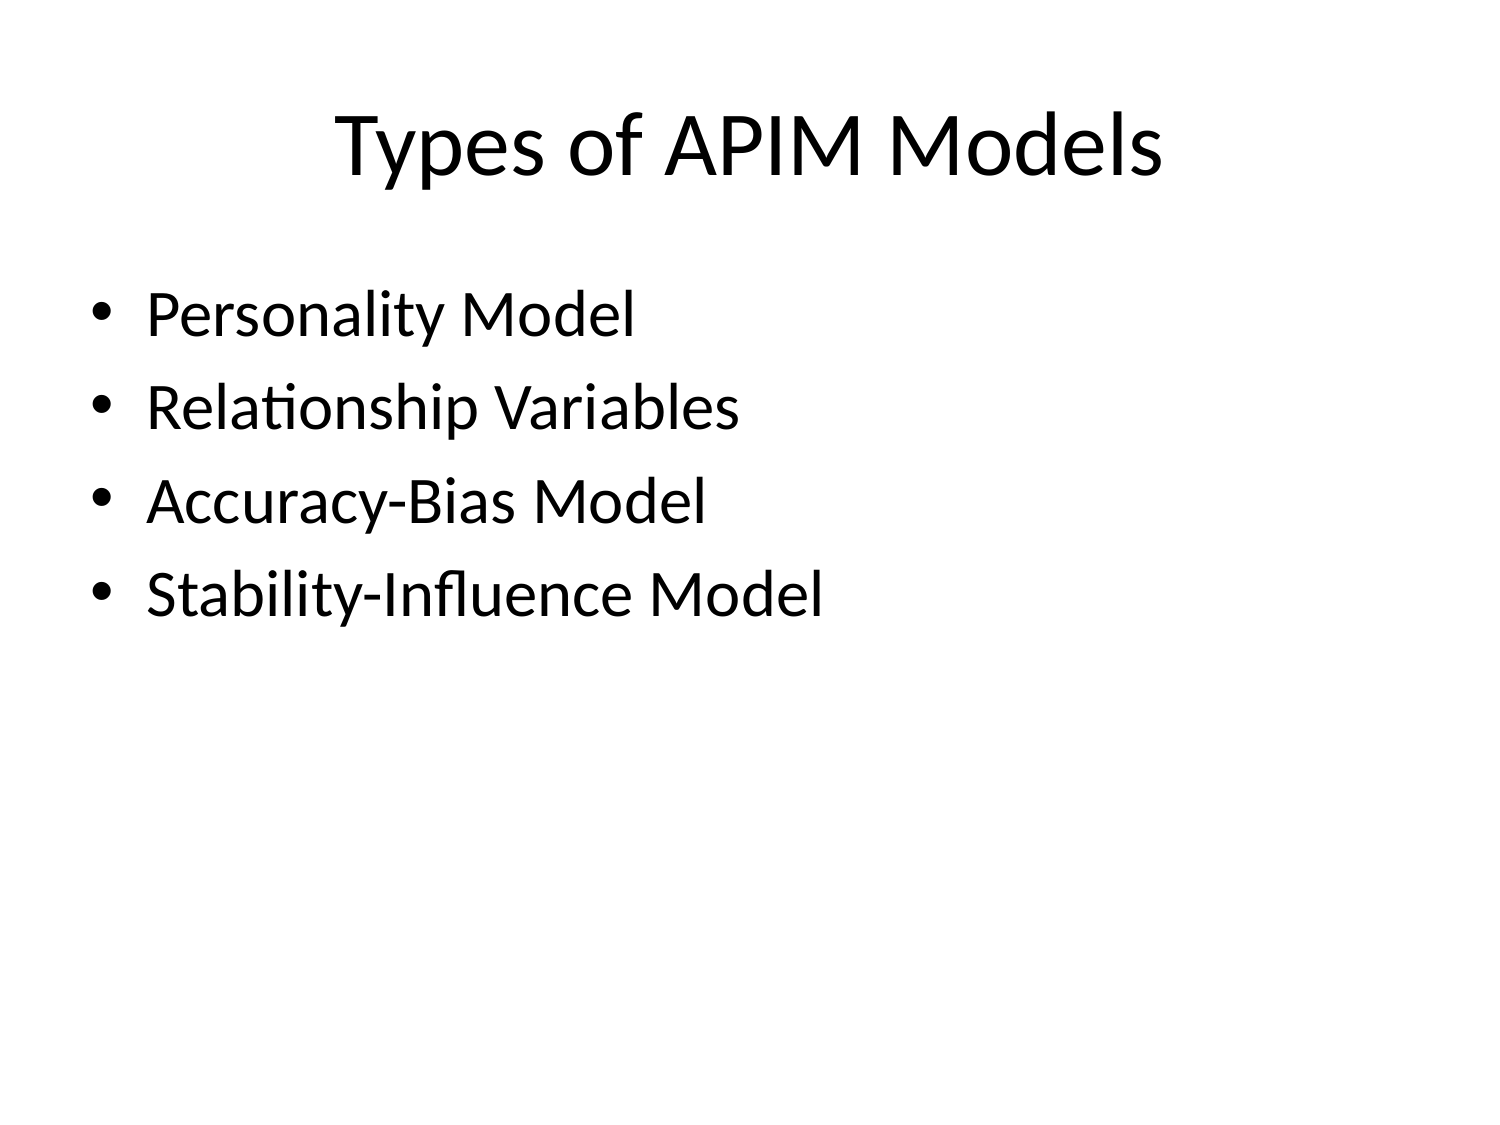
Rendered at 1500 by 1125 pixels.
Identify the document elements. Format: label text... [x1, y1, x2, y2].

title Types of APIM Models [75, 45, 1425, 233]
list Personality Model Relationship Variables Accuracy-Bias Model Stability-Influence Model [75, 262, 1425, 1005]
